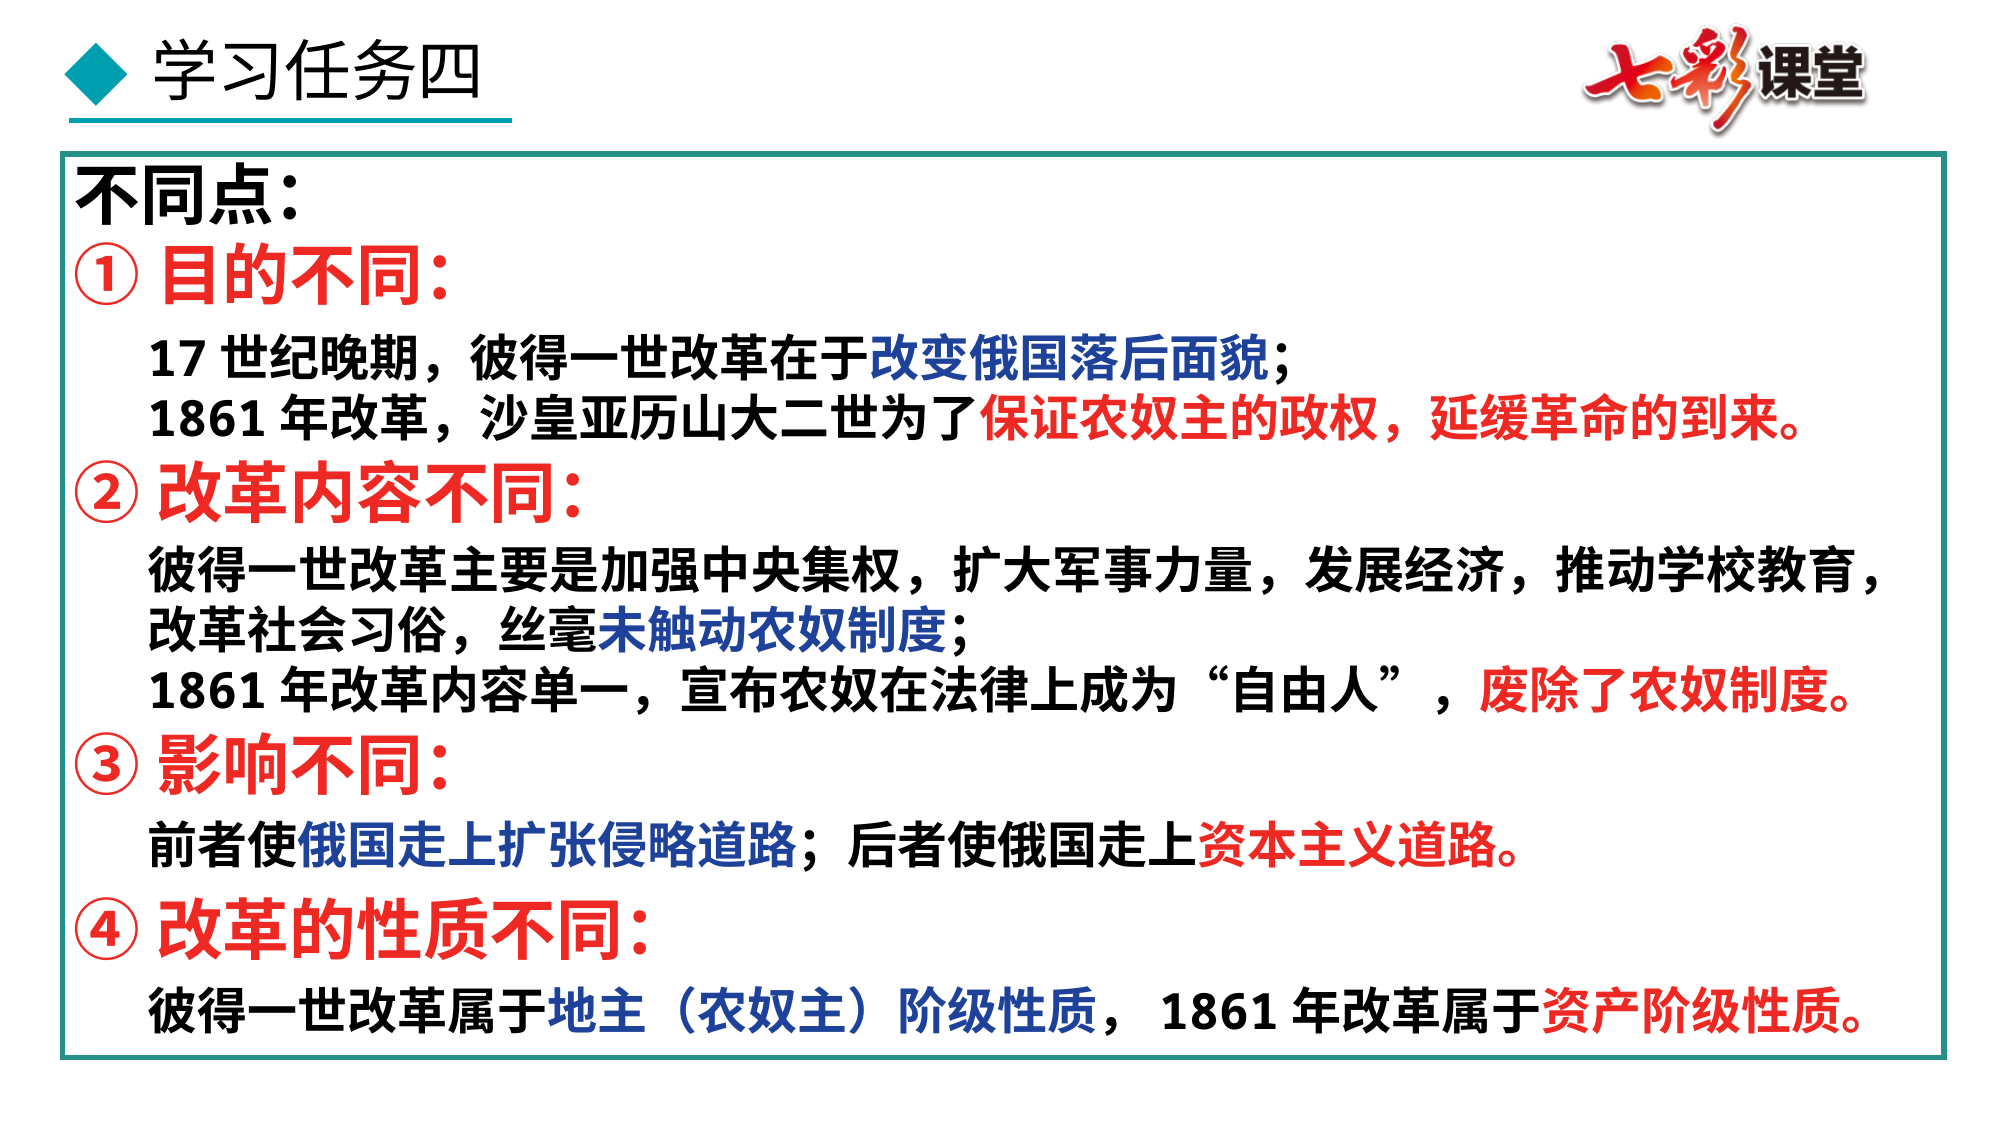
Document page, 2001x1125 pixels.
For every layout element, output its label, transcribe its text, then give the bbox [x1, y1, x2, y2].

picture [1578, 19, 1874, 139]
text_box 17世纪晚期，彼得一世改革在于改变俄国落后面貌； 1861年改革，沙皇亚历山大二世为了保证农奴主的政权，延缓革命的到来。 [132, 319, 1872, 455]
text_box ③影响不同： [58, 715, 653, 811]
text_box 彼得一世改革属于地主（农奴主）阶级性质，1861年改革属于资产阶级性质。 [132, 971, 1895, 1047]
text_box 彼得一世改革主要是加强中央集权，扩大军事力量，发展经济，推动学校教育，改革社会习俗，丝毫未触动农奴制度； 1861年改革内容单一，宣布农奴在法律上成为“自由人”，废除了农奴制度。 [132, 531, 1923, 726]
text_box ②改革内容不同： [58, 443, 676, 539]
text_box 不同点： ①目的不同： [58, 145, 504, 321]
text_box 前者使俄国走上扩张侵略道路；后者使俄国走上资本主义道路。 [132, 806, 1591, 882]
text_box ④改革的性质不同： [58, 880, 855, 976]
